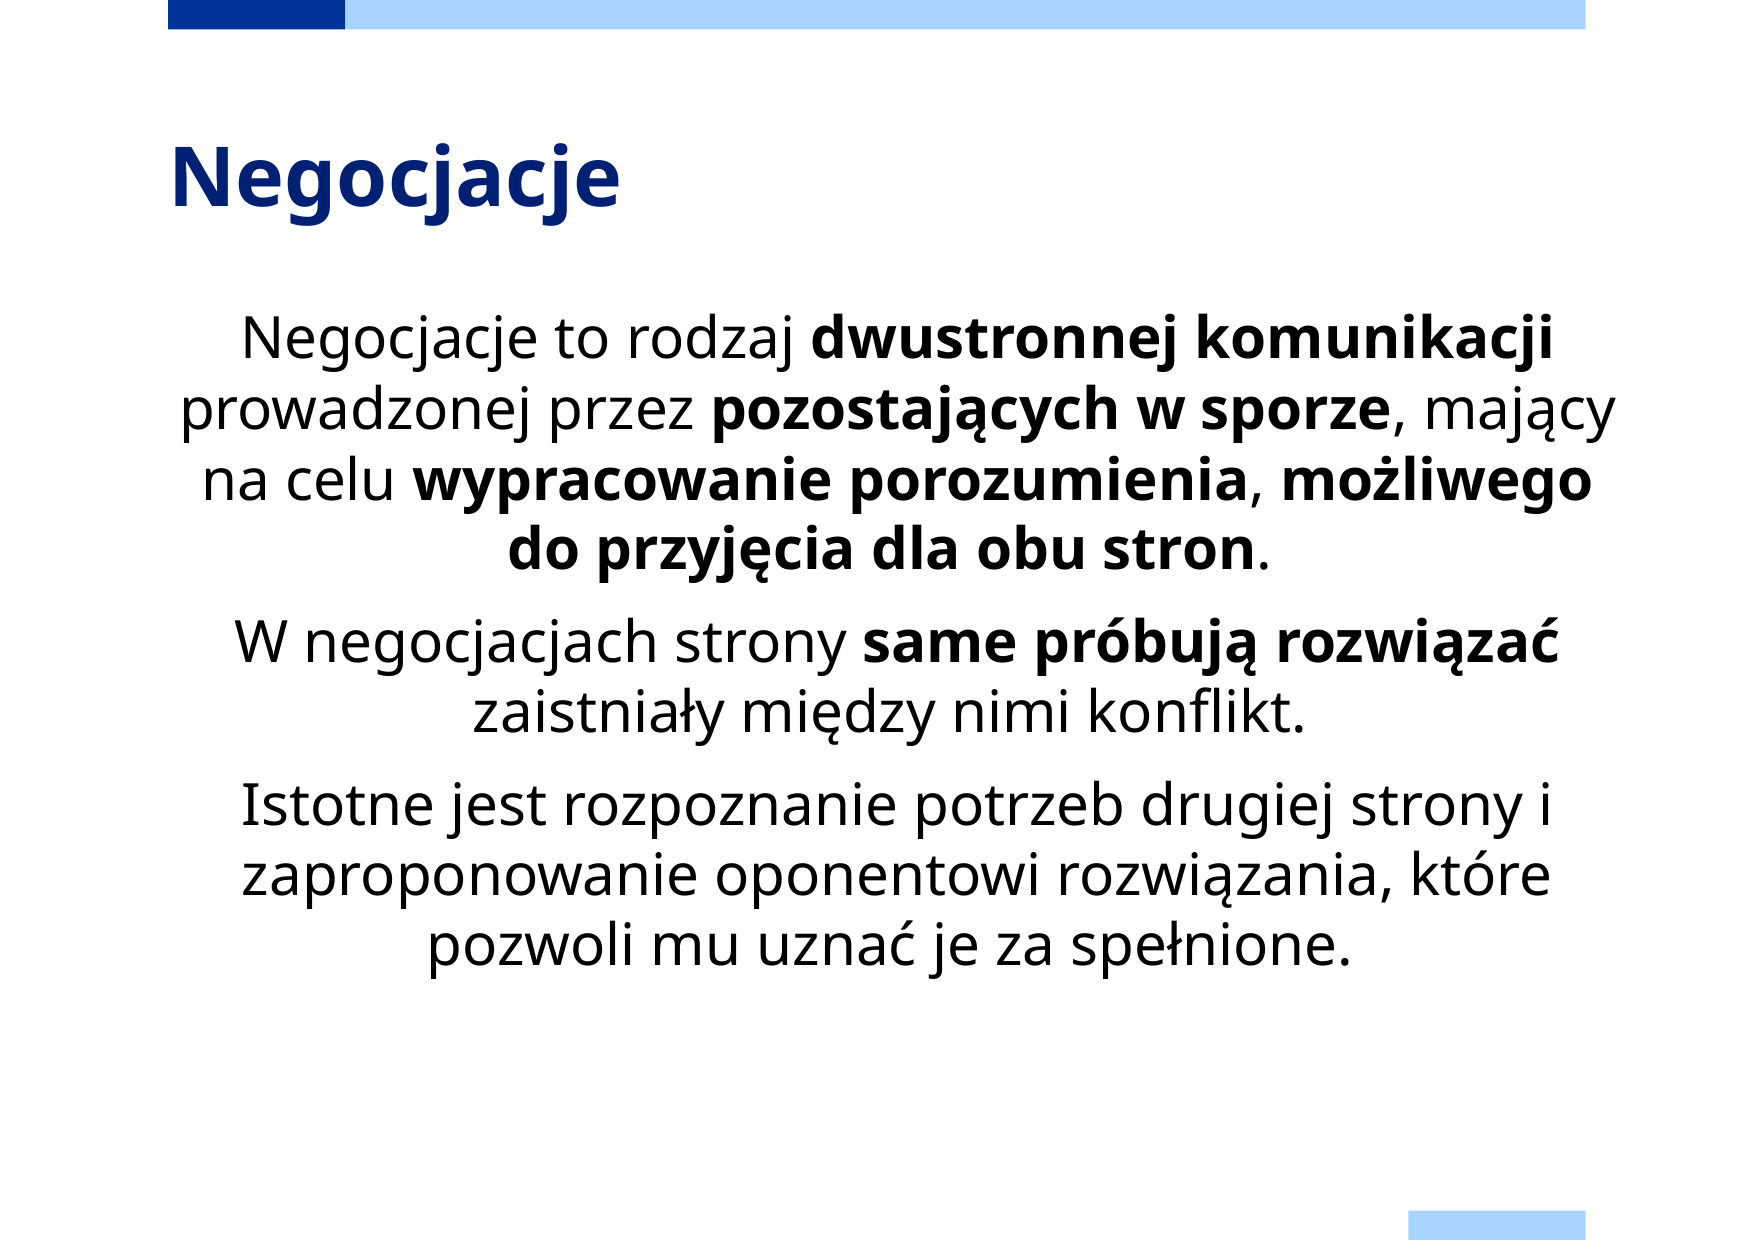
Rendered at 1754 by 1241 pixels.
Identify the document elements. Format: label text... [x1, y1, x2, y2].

title Negocjacje [168, 147, 1586, 289]
list Negocjacje to rodzaj dwustronnej komunikacji prowadzonej przez pozostających w sporze, mający na celu wypracowanie porozumienia, możliwego do przyjęcia dla obu stron. W negocjacjach strony same próbują rozwiązać zaistniały między nimi konflikt. Istotne jest rozpoznanie potrzeb drugiej strony i zaproponowanie oponentowi rozwiązania, które pozwoli mu uznać je za spełnione. [132, 289, 1621, 1154]
